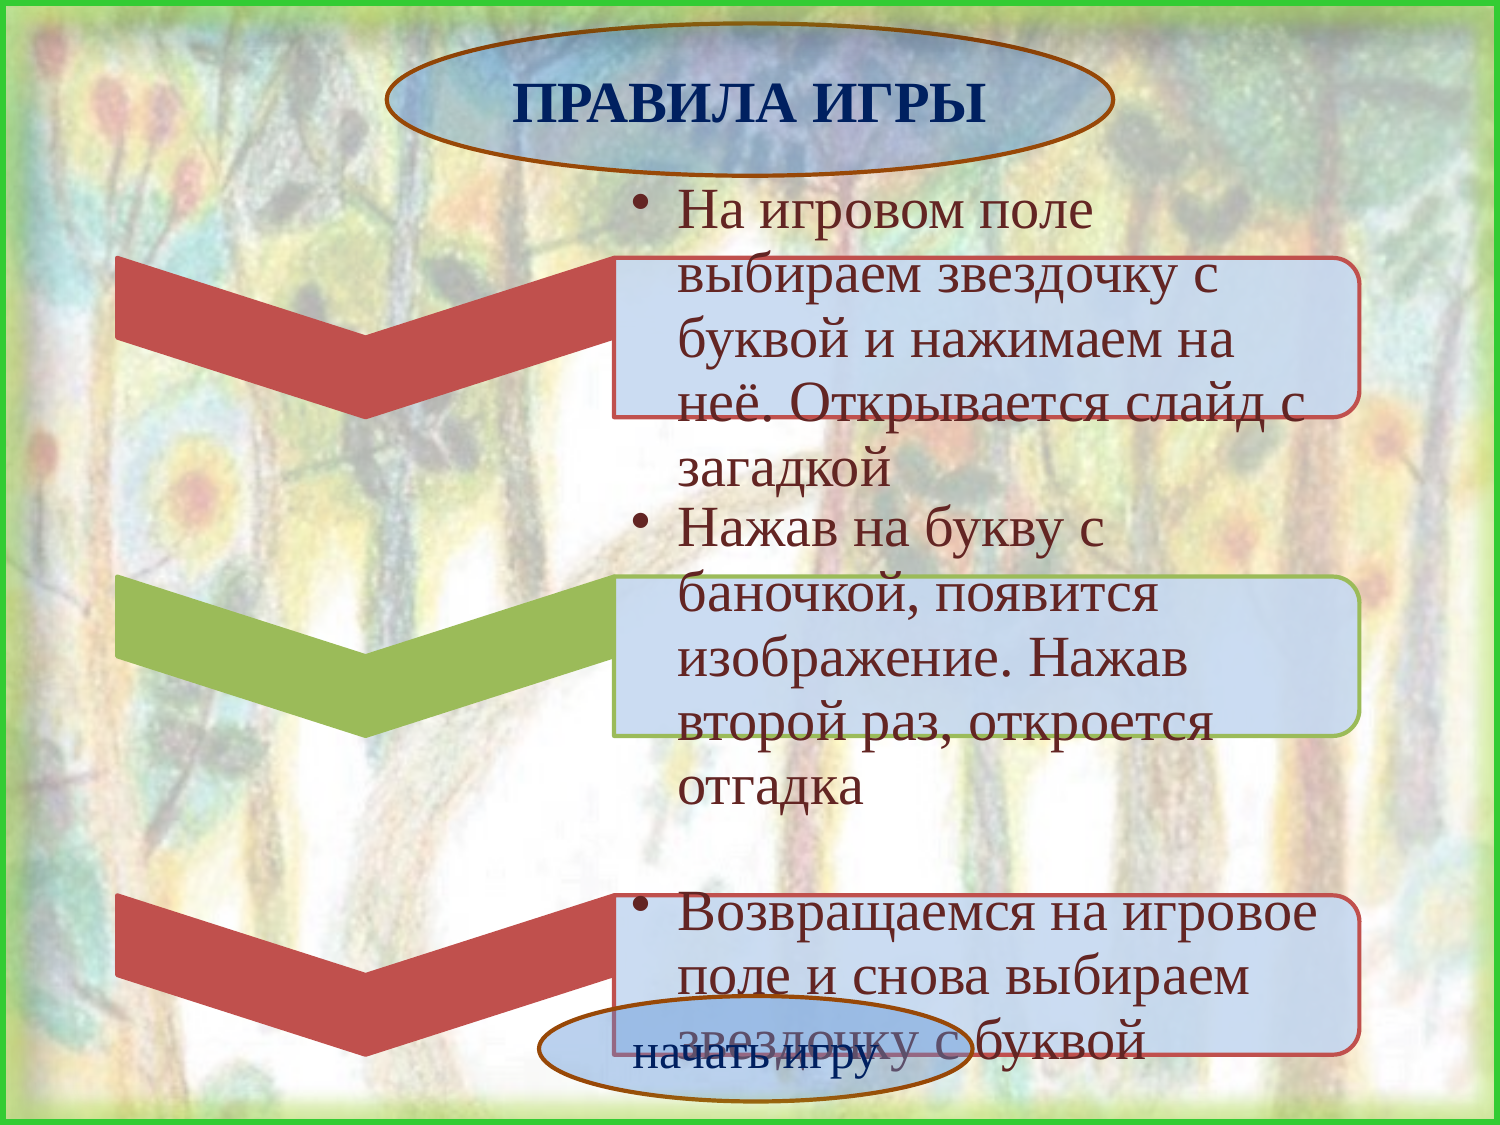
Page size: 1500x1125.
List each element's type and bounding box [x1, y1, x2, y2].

text_box [0, 0, 1500, 1125]
text_box [116, 257, 1360, 1055]
